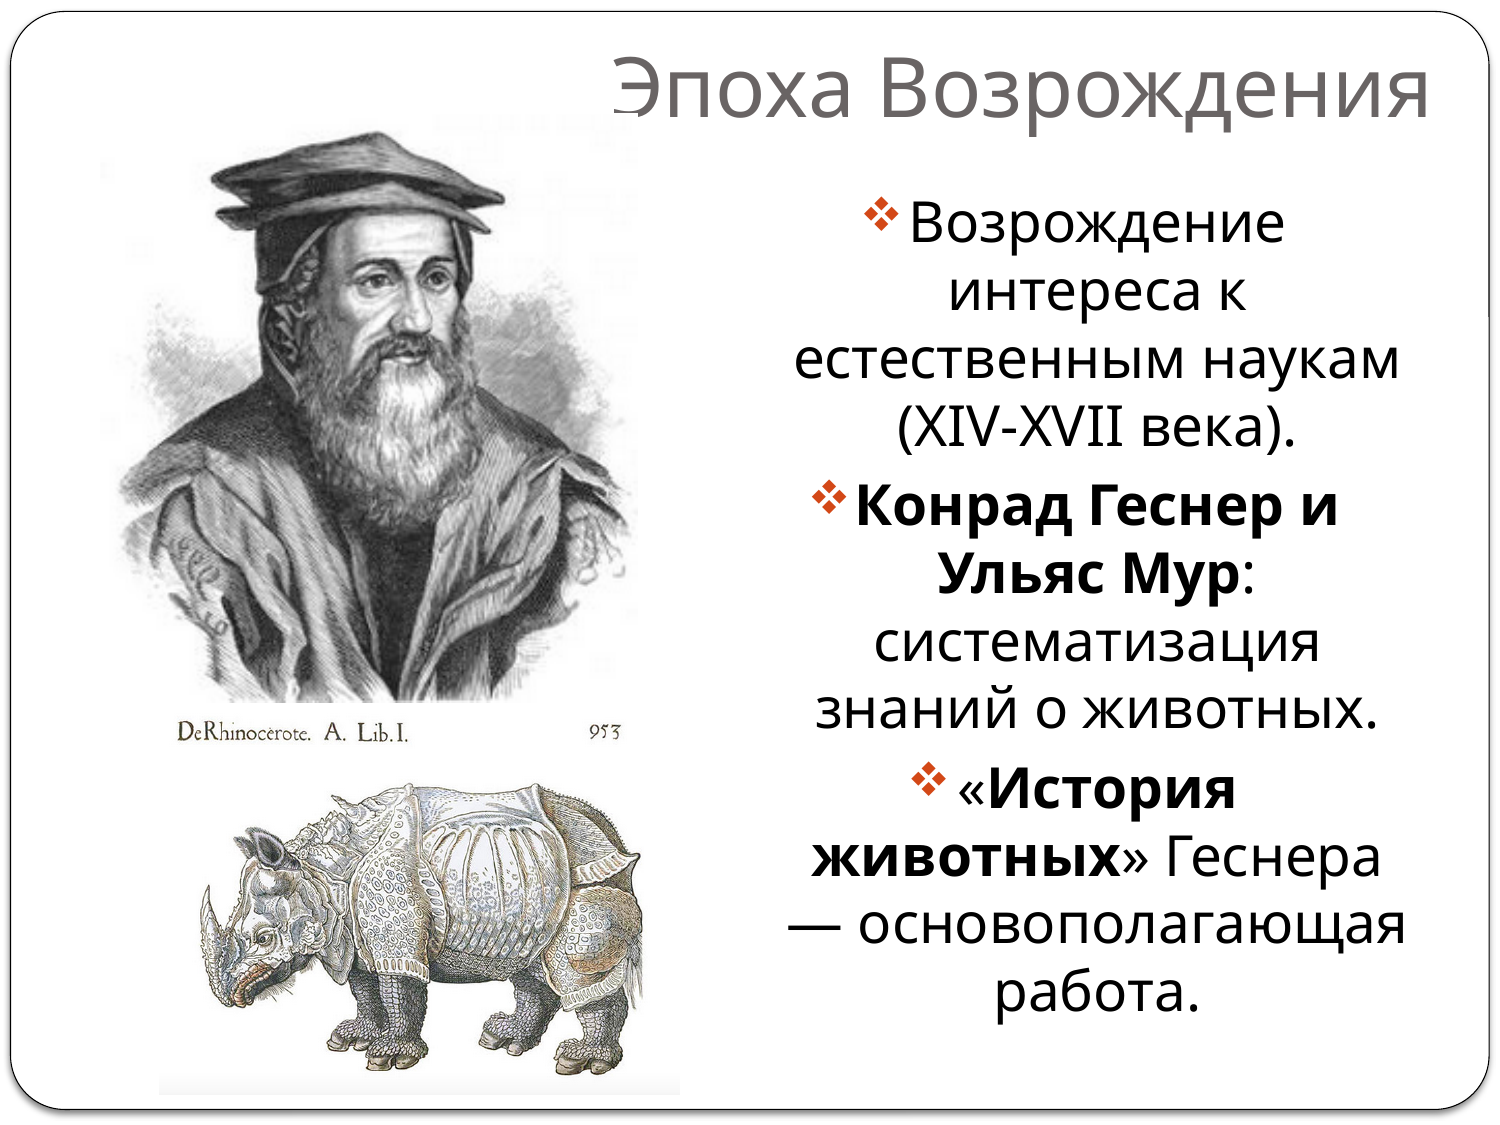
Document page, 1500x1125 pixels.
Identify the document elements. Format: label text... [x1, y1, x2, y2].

list Возрождение интереса к естественным наукам (XIV-XVII века). Конрад Геснер и Ульяс Мур: систематизация знаний о животных. «История животных» Геснера — основополагающая работа. [726, 179, 1425, 1047]
title Эпоха Возрождения [596, 0, 1500, 149]
picture [159, 710, 680, 1095]
picture [100, 113, 638, 703]
